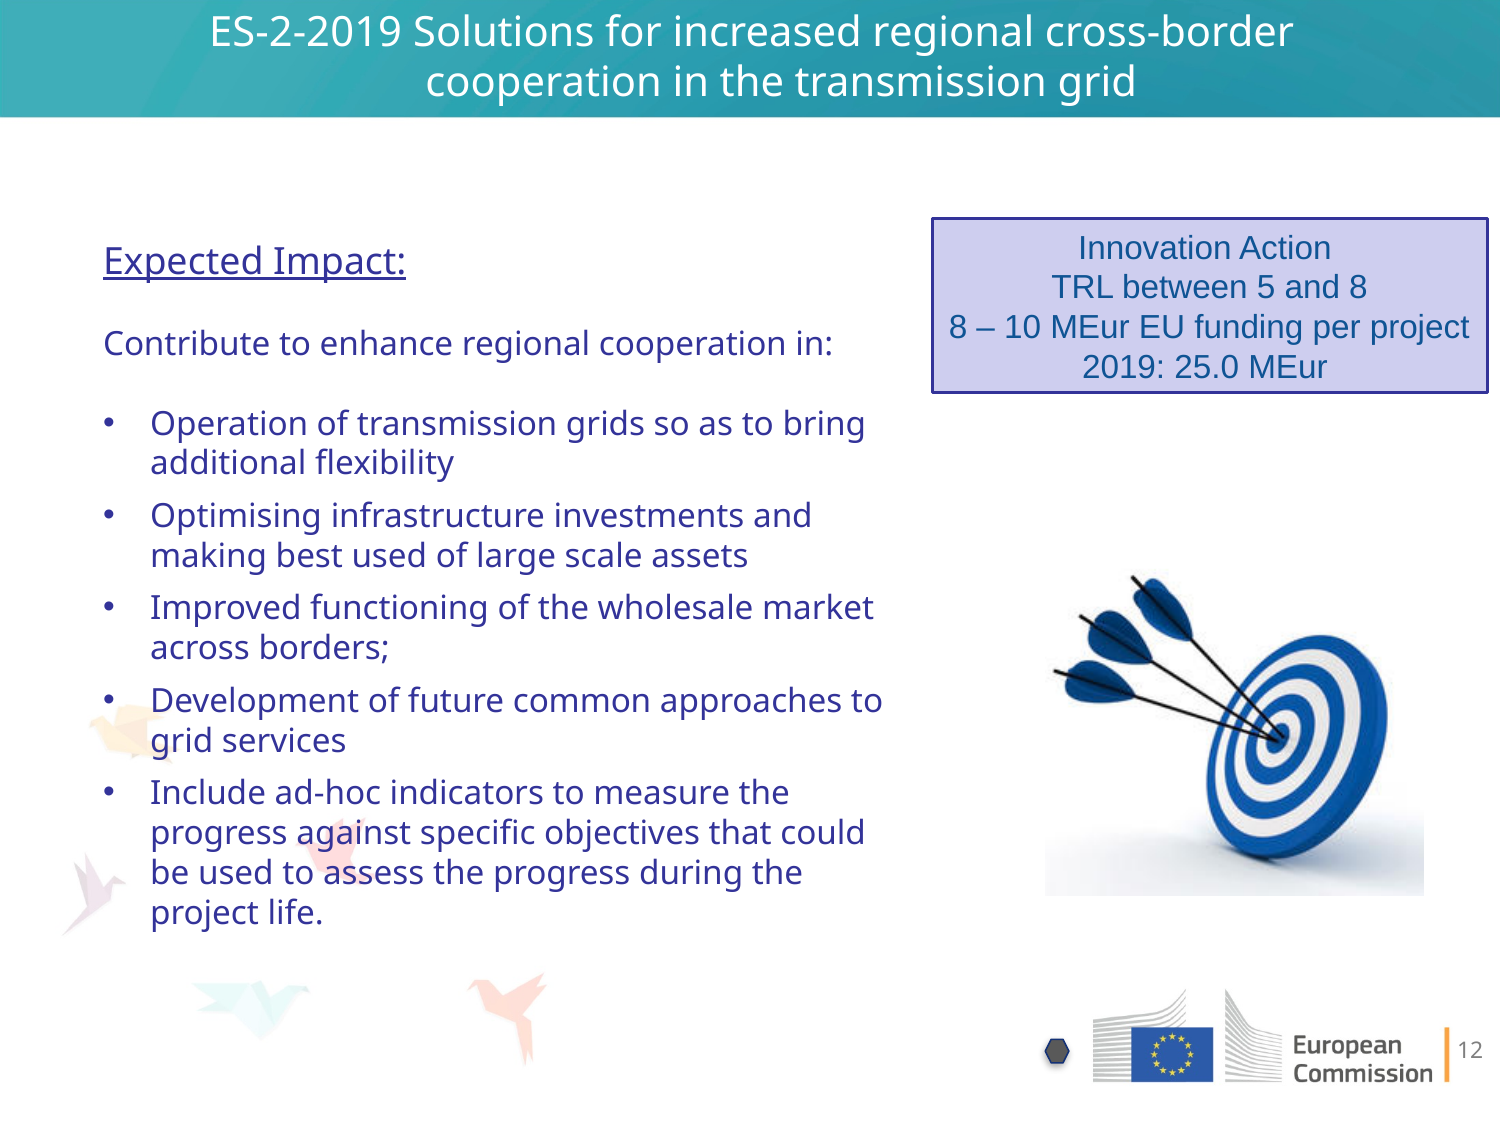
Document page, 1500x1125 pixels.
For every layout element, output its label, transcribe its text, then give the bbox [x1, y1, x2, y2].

text_box [1044, 1038, 1070, 1064]
text_box Innovation Action TRL between 5 and 8 8 – 10 MEur EU funding per project 2019: 25.0 MEur [932, 218, 1488, 393]
picture [0, 0, 1500, 1124]
title ES-2-2019 Solutions for increased regional cross-border cooperation in the transmission grid [78, 7, 1426, 103]
text_box Expected Impact: Contribute to enhance regional cooperation in: Operation of transmission grids so as to bring additional flexibility Optimising infrastructure investments and making best used of large scale assets Improved functioning of the wholesale market across borders; Development of future common approaches to grid services Include ad-hoc indicators to measure the progress against specific objectives that could be used to assess the progress during the project life. [88, 229, 916, 991]
